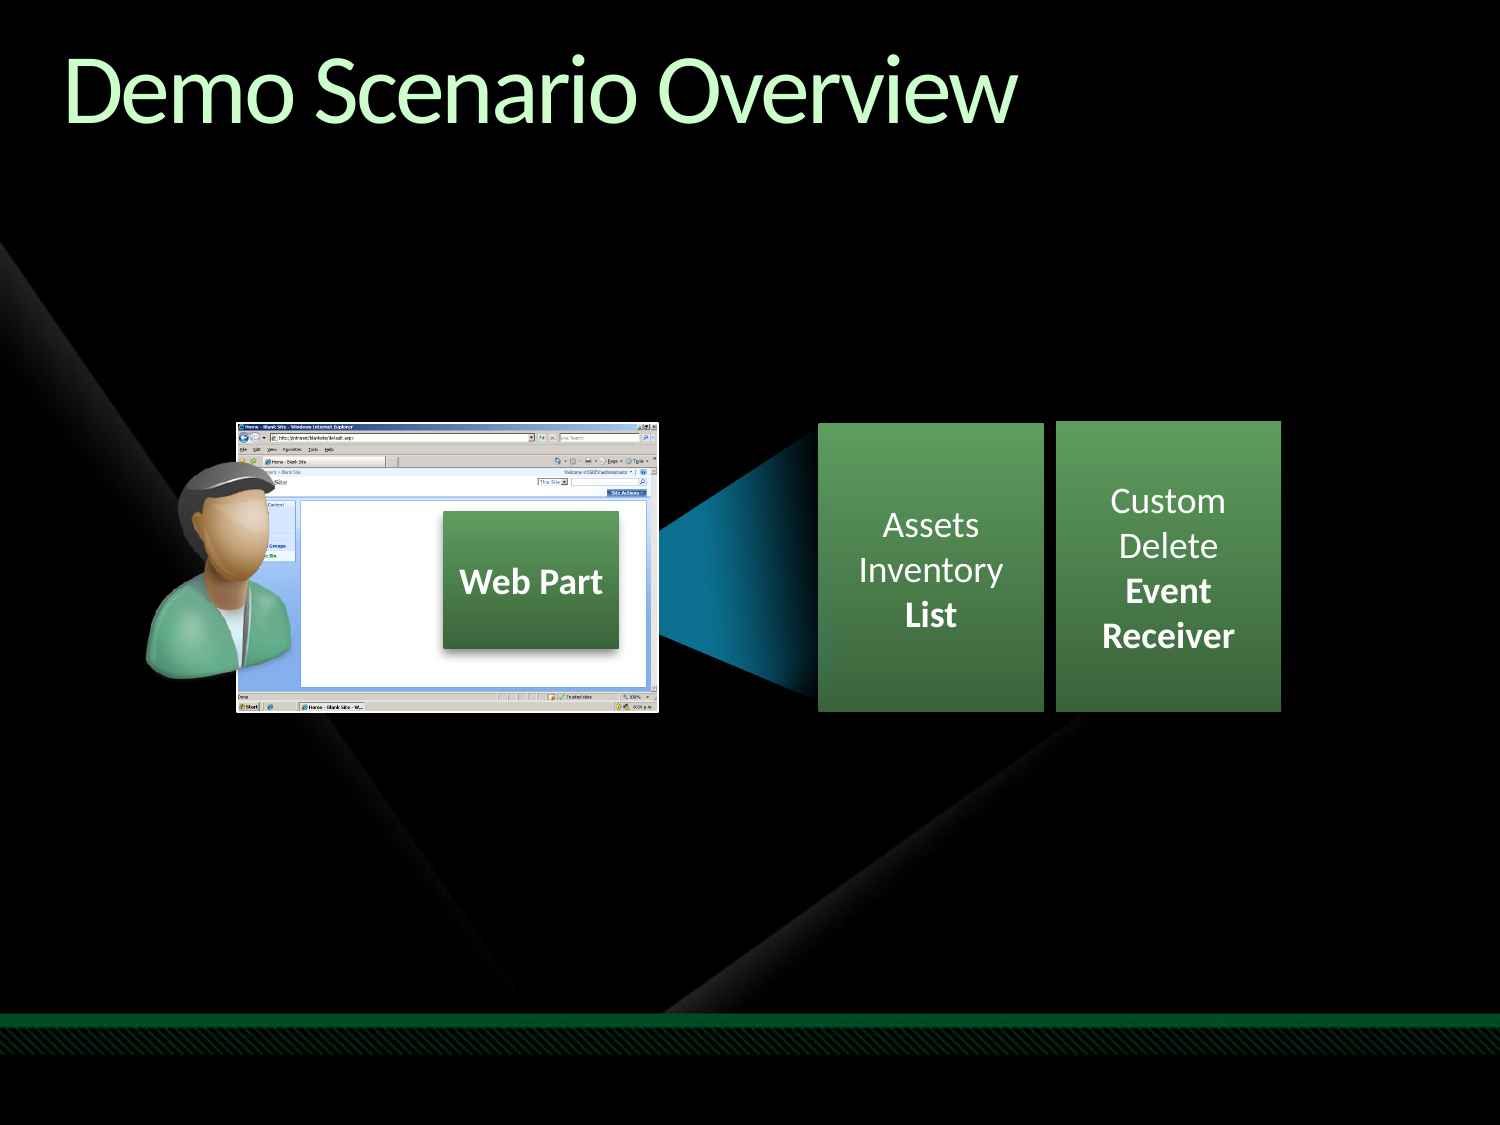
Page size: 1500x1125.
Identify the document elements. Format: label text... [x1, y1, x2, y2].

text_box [118, 423, 917, 720]
picture [0, 0, 1500, 1125]
title Demo Scenario Overview [62, 37, 1438, 147]
text_box Assets Inventory List [917, 423, 1044, 712]
text_box Custom Delete Event Receiver [1056, 421, 1282, 712]
